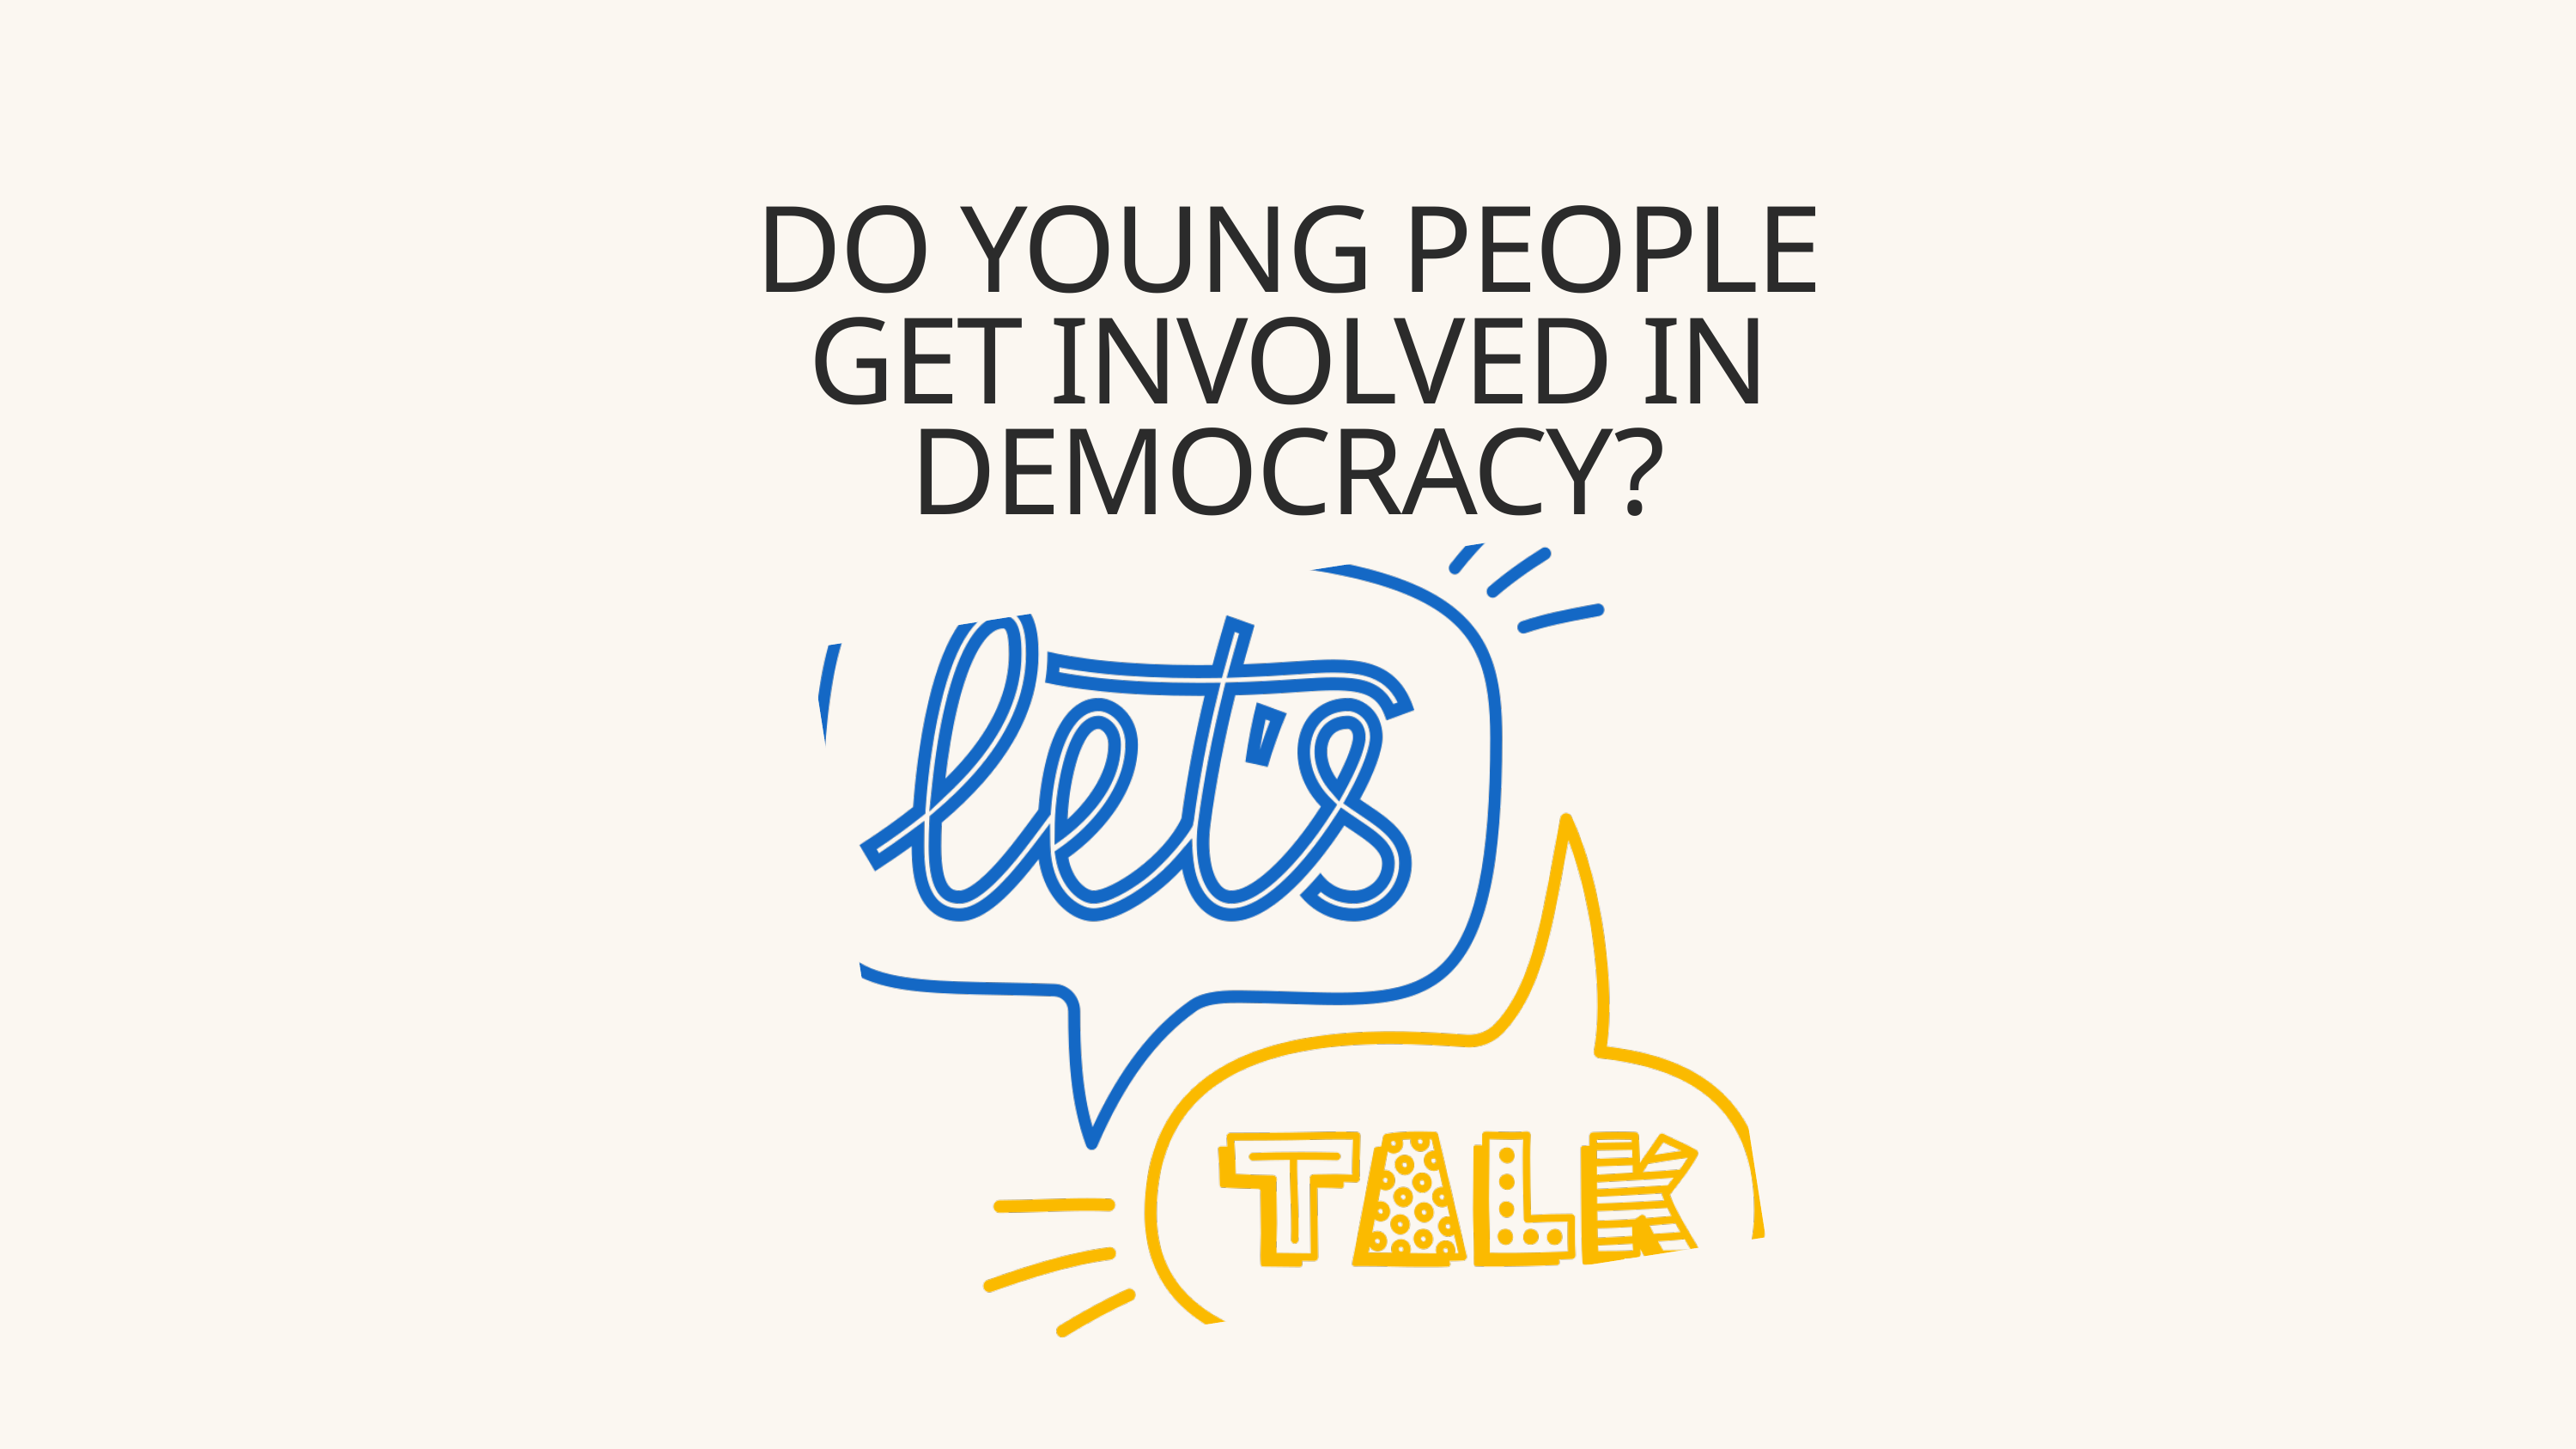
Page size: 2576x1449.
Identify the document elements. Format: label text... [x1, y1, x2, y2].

text_box [810, 539, 1766, 1369]
text_box DO YOUNG PEOPLE GET INVOLVED IN DEMOCRACY? [748, 204, 1827, 539]
